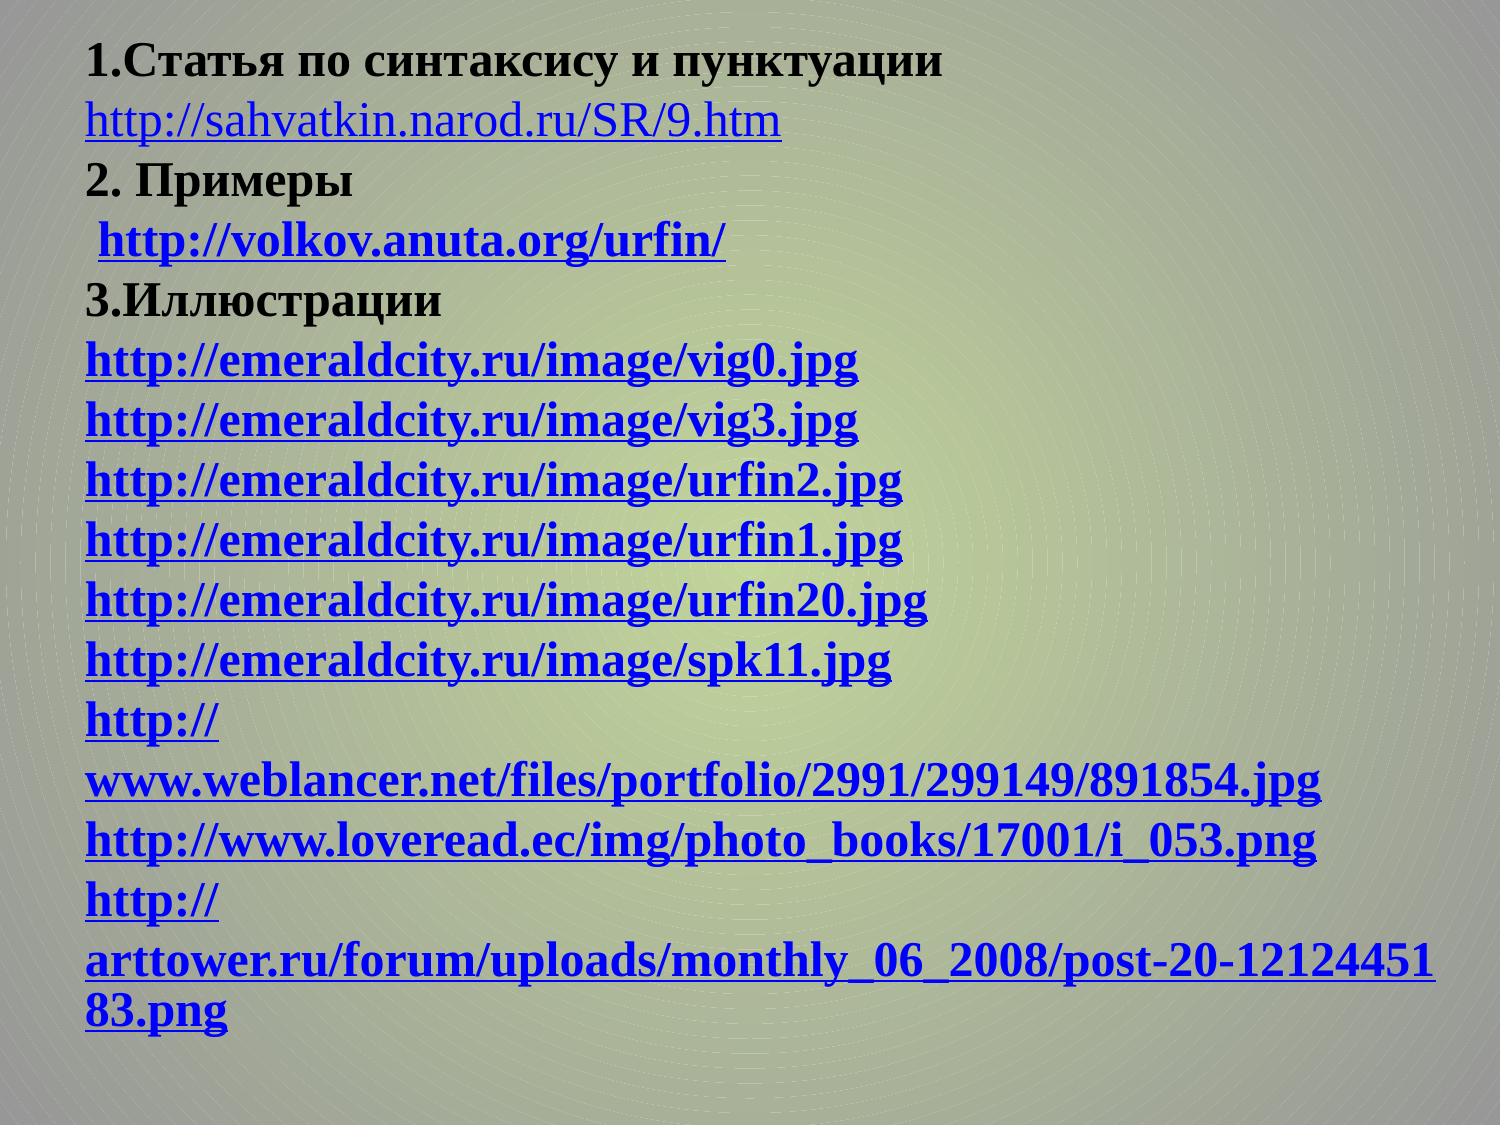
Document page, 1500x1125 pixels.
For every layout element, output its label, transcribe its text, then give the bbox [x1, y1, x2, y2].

text_box 1.Статья по синтаксису и пунктуации http://sahvatkin.narod.ru/SR/9.htm 2. Примеры http://volkov.anuta.org/urfin/ 3.Иллюстрации http://emeraldcity.ru/image/vig0.jpg http://emeraldcity.ru/image/vig3.jpg http://emeraldcity.ru/image/urfin2.jpg http://emeraldcity.ru/image/urfin1.jpg http://emeraldcity.ru/image/urfin20.jpg http://emeraldcity.ru/image/spk11.jpg http://www.weblancer.net/files/portfolio/2991/299149/891854.jpg http://www.loveread.ec/img/photo_books/17001/i_053.png http://arttower.ru/forum/uploads/monthly_06_2008/post-20-1212445183.png [70, 19, 1454, 1054]
